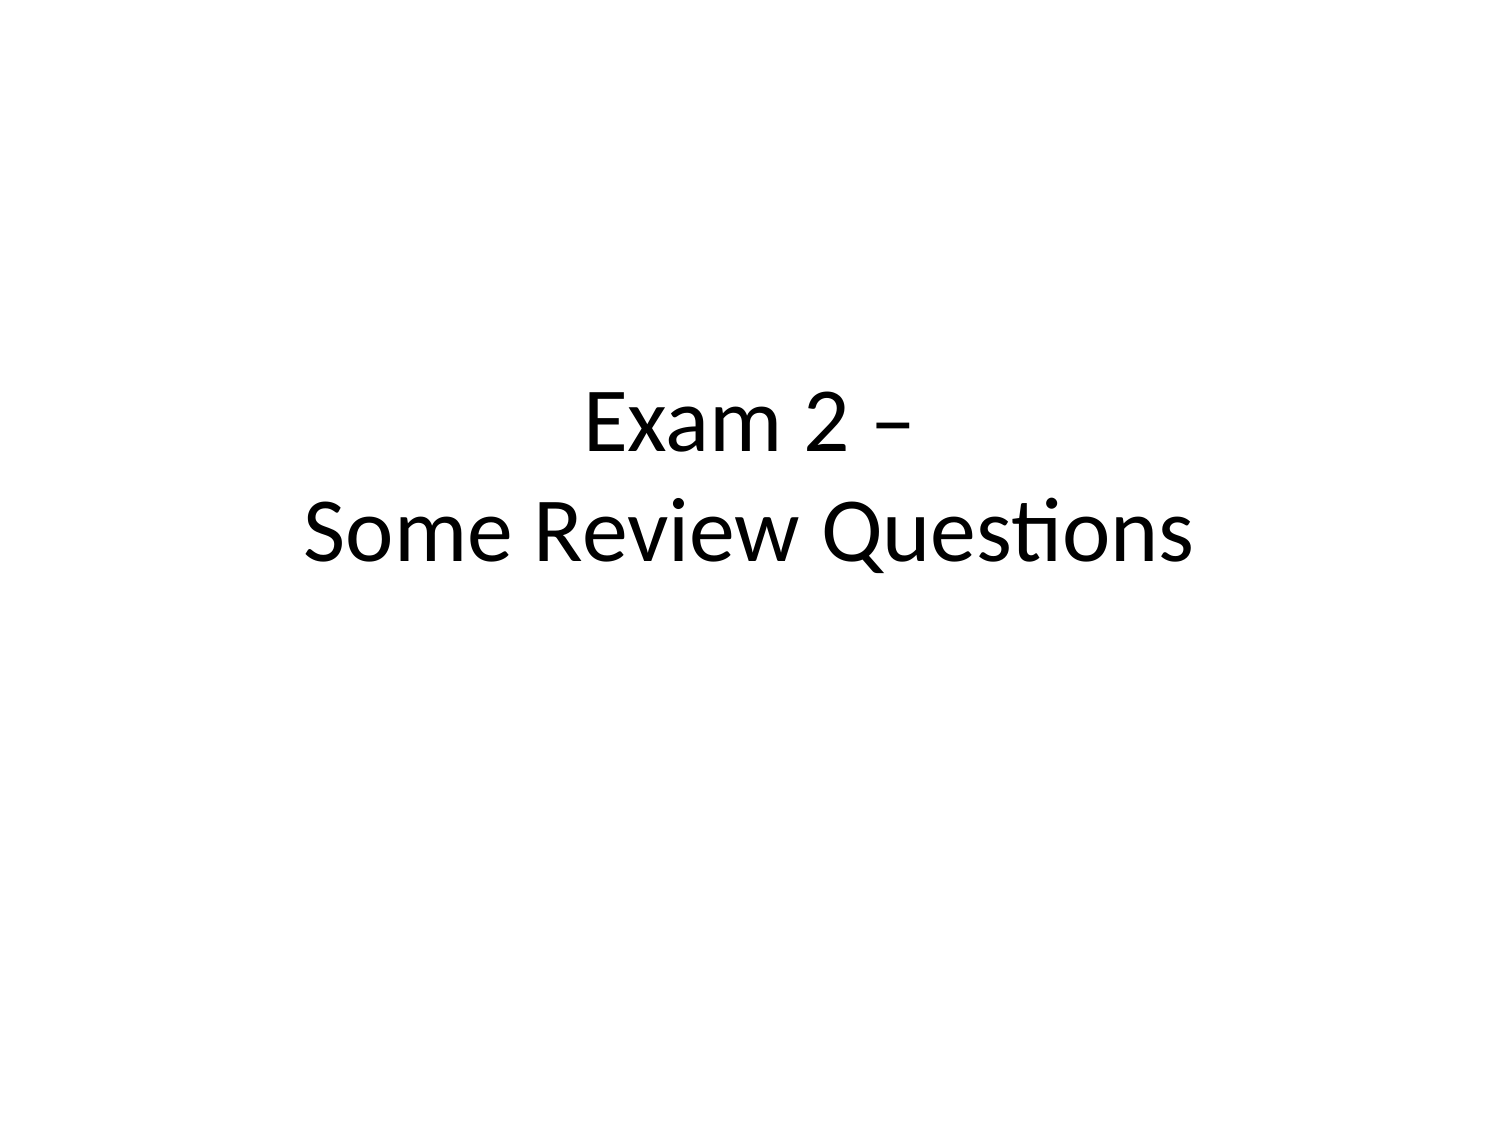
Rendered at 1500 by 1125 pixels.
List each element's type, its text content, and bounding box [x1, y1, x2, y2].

title Exam 2 – Some Review Questions [112, 349, 1388, 591]
